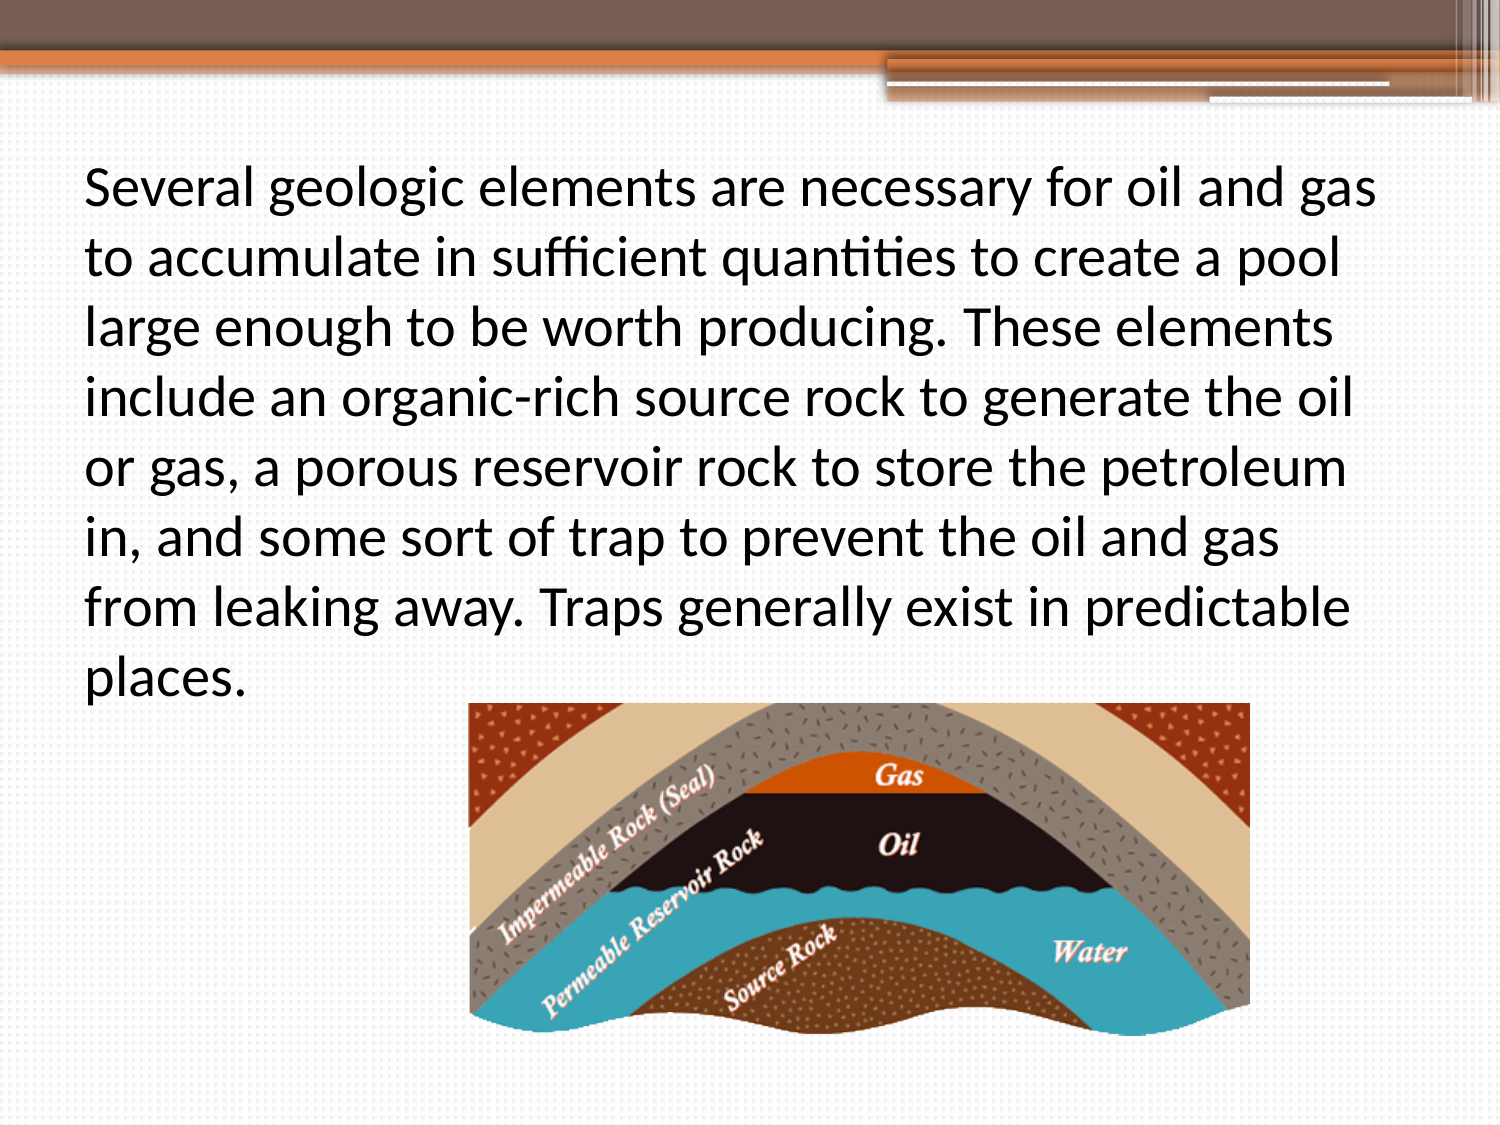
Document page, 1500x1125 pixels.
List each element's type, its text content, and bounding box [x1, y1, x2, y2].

text_box Several geologic elements are necessary for oil and gas to accumulate in sufficient quantities to create a pool large enough to be worth producing. These elements include an organic-rich source rock to generate the oil or gas, a porous reservoir rock to store the petroleum in, and some sort of trap to prevent the oil and gas from leaking away. Traps generally exist in predictable places. [70, 140, 1407, 716]
picture [468, 702, 1251, 1037]
